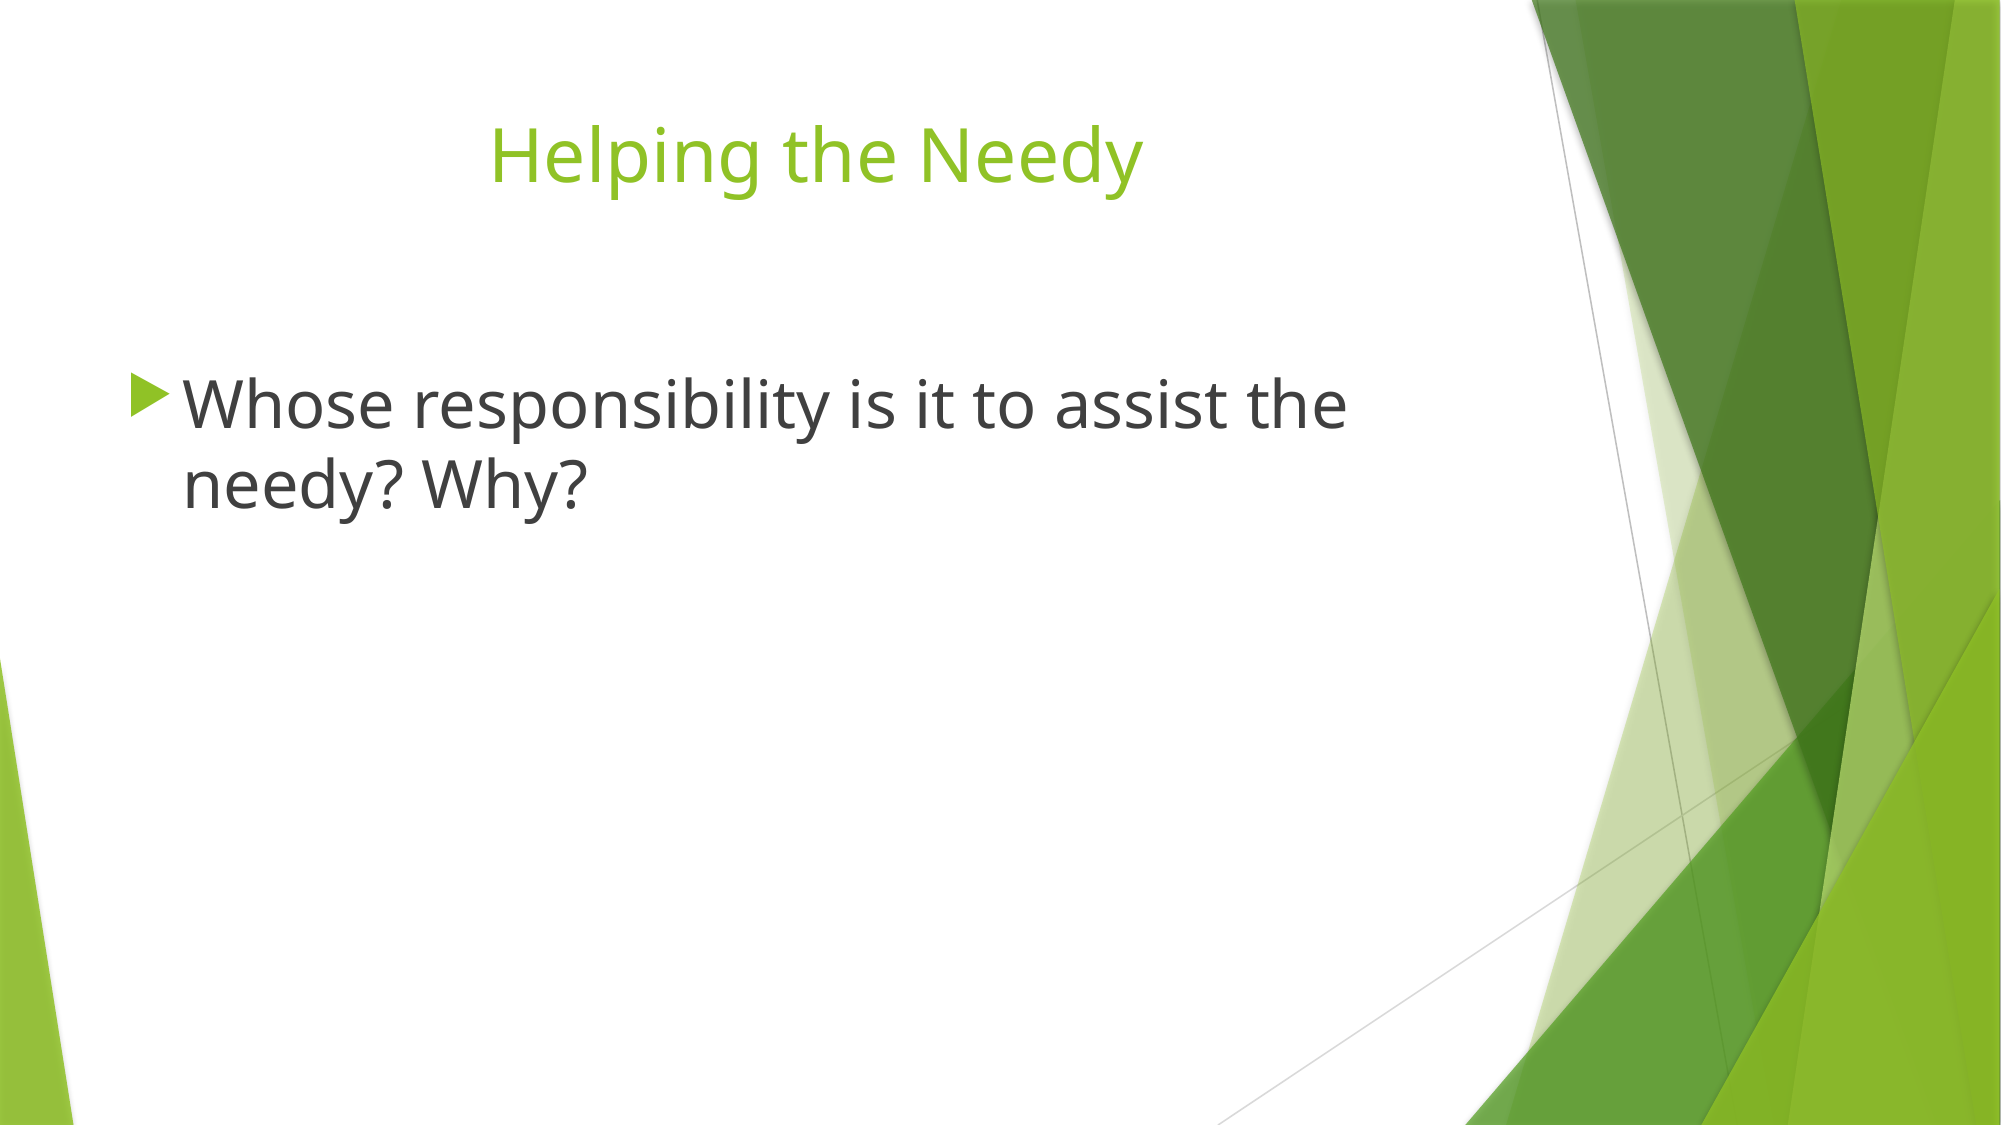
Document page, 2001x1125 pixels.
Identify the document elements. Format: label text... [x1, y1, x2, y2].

list Whose responsibility is it to assist the needy? Why? [111, 354, 1522, 992]
title Helping the Needy [111, 99, 1522, 317]
